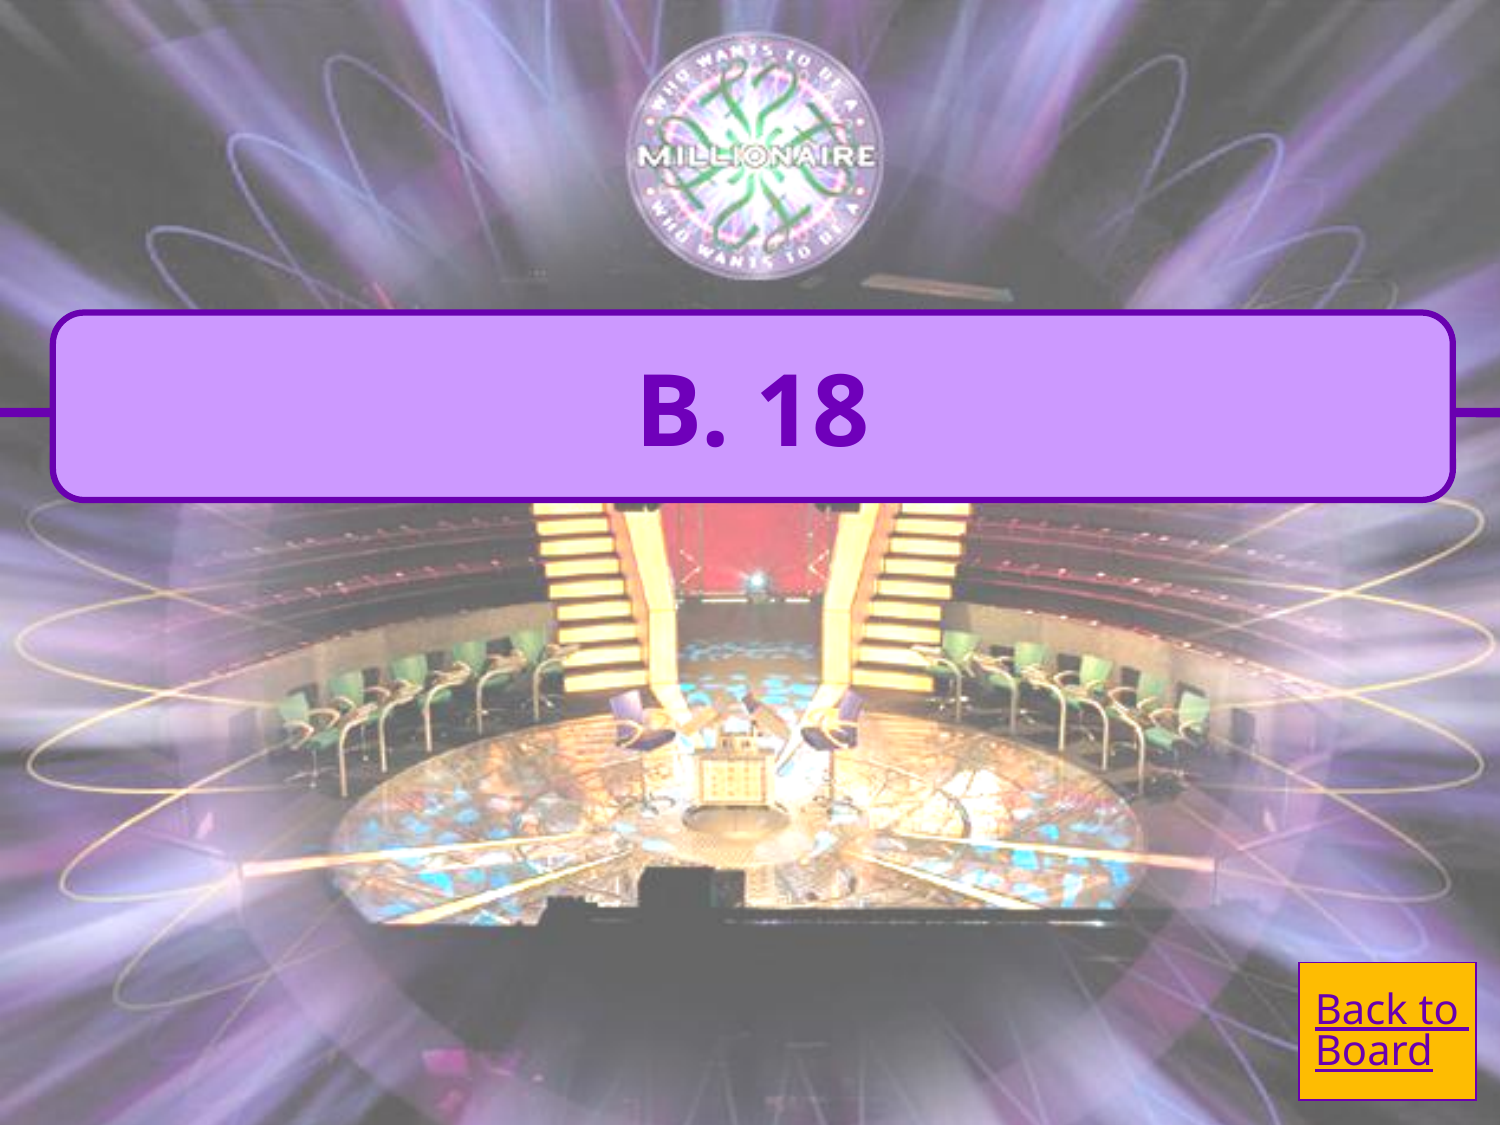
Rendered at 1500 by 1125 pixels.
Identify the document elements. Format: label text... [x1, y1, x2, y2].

text_box Back to Board [1299, 975, 1488, 1047]
text_box [1298, 962, 1477, 1100]
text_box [0, 312, 1500, 501]
